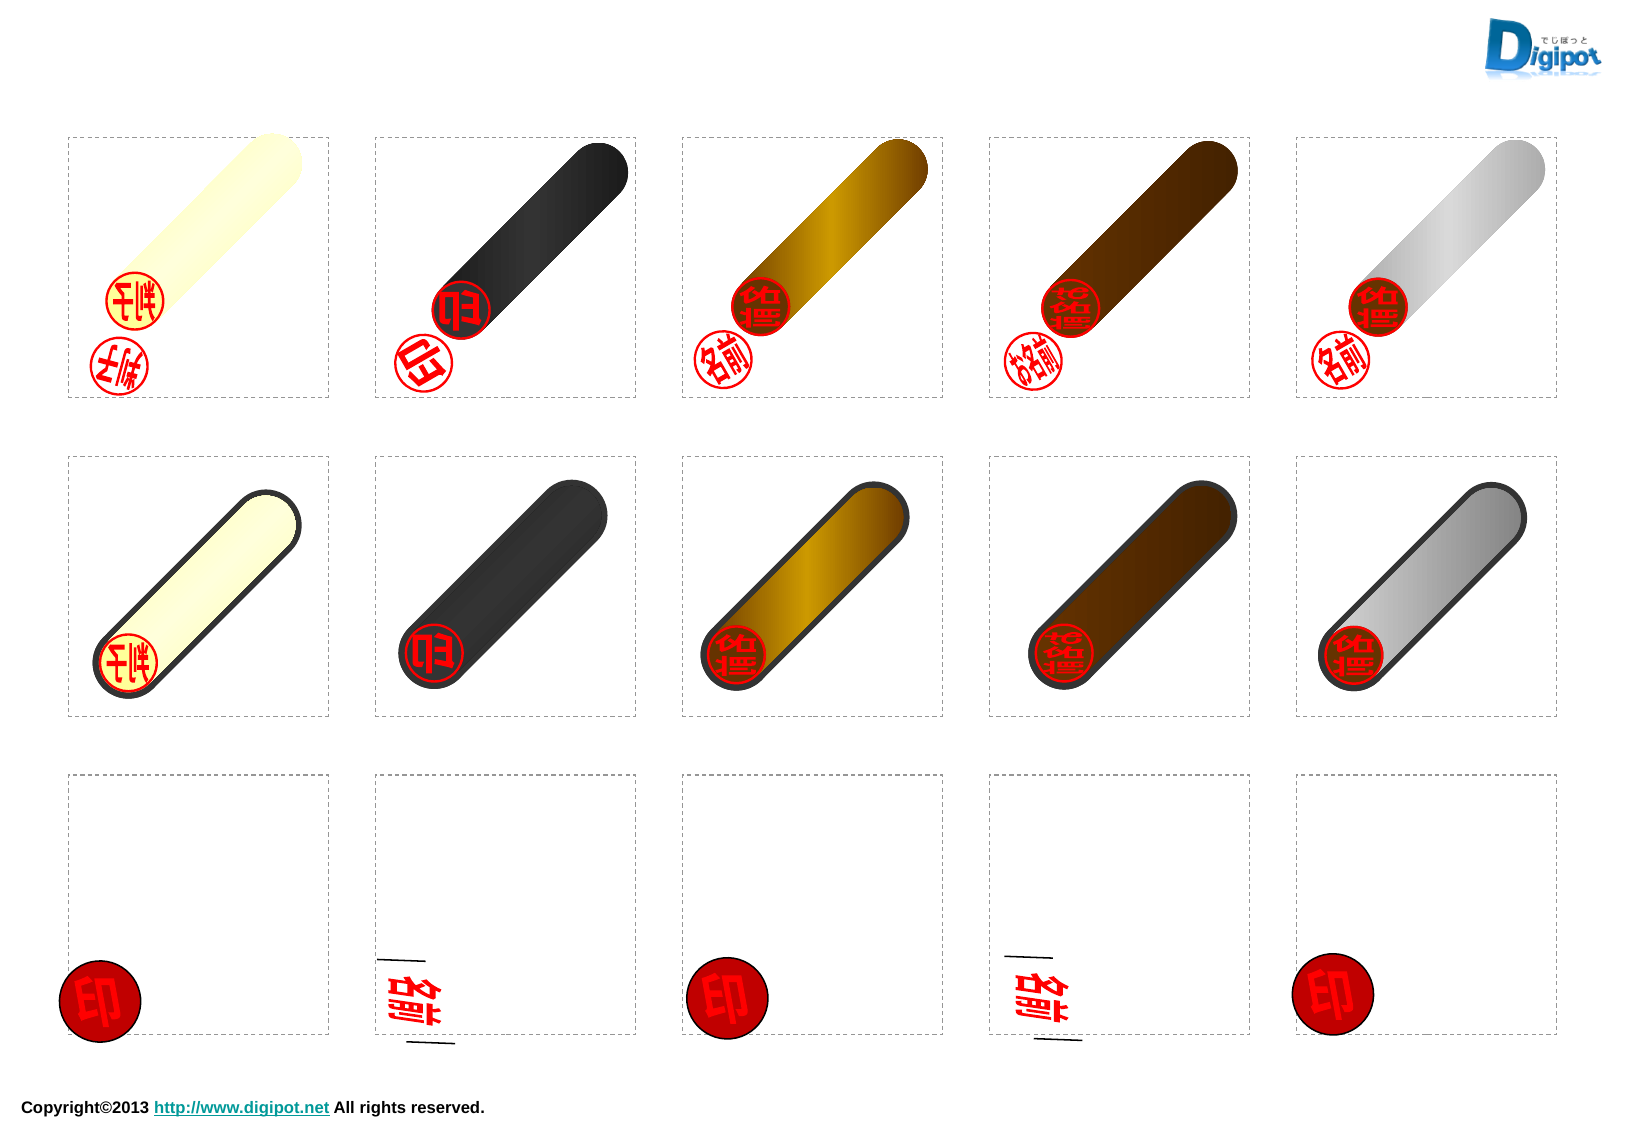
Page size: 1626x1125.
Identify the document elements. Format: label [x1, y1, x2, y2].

picture [1485, 18, 1602, 82]
text_box [423, 104, 555, 407]
text_box [723, 100, 855, 403]
text_box [1292, 953, 1374, 1036]
text_box [678, 554, 932, 685]
text_box [1033, 102, 1165, 405]
text_box [380, 552, 630, 683]
text_box [59, 960, 141, 1043]
text_box [686, 957, 769, 1040]
text_box [1002, 957, 1085, 1040]
text_box [1005, 553, 1260, 684]
text_box [1340, 101, 1472, 404]
text_box [1295, 554, 1550, 686]
text_box [375, 960, 457, 1043]
text_box [74, 562, 324, 693]
text_box [81, 200, 330, 396]
